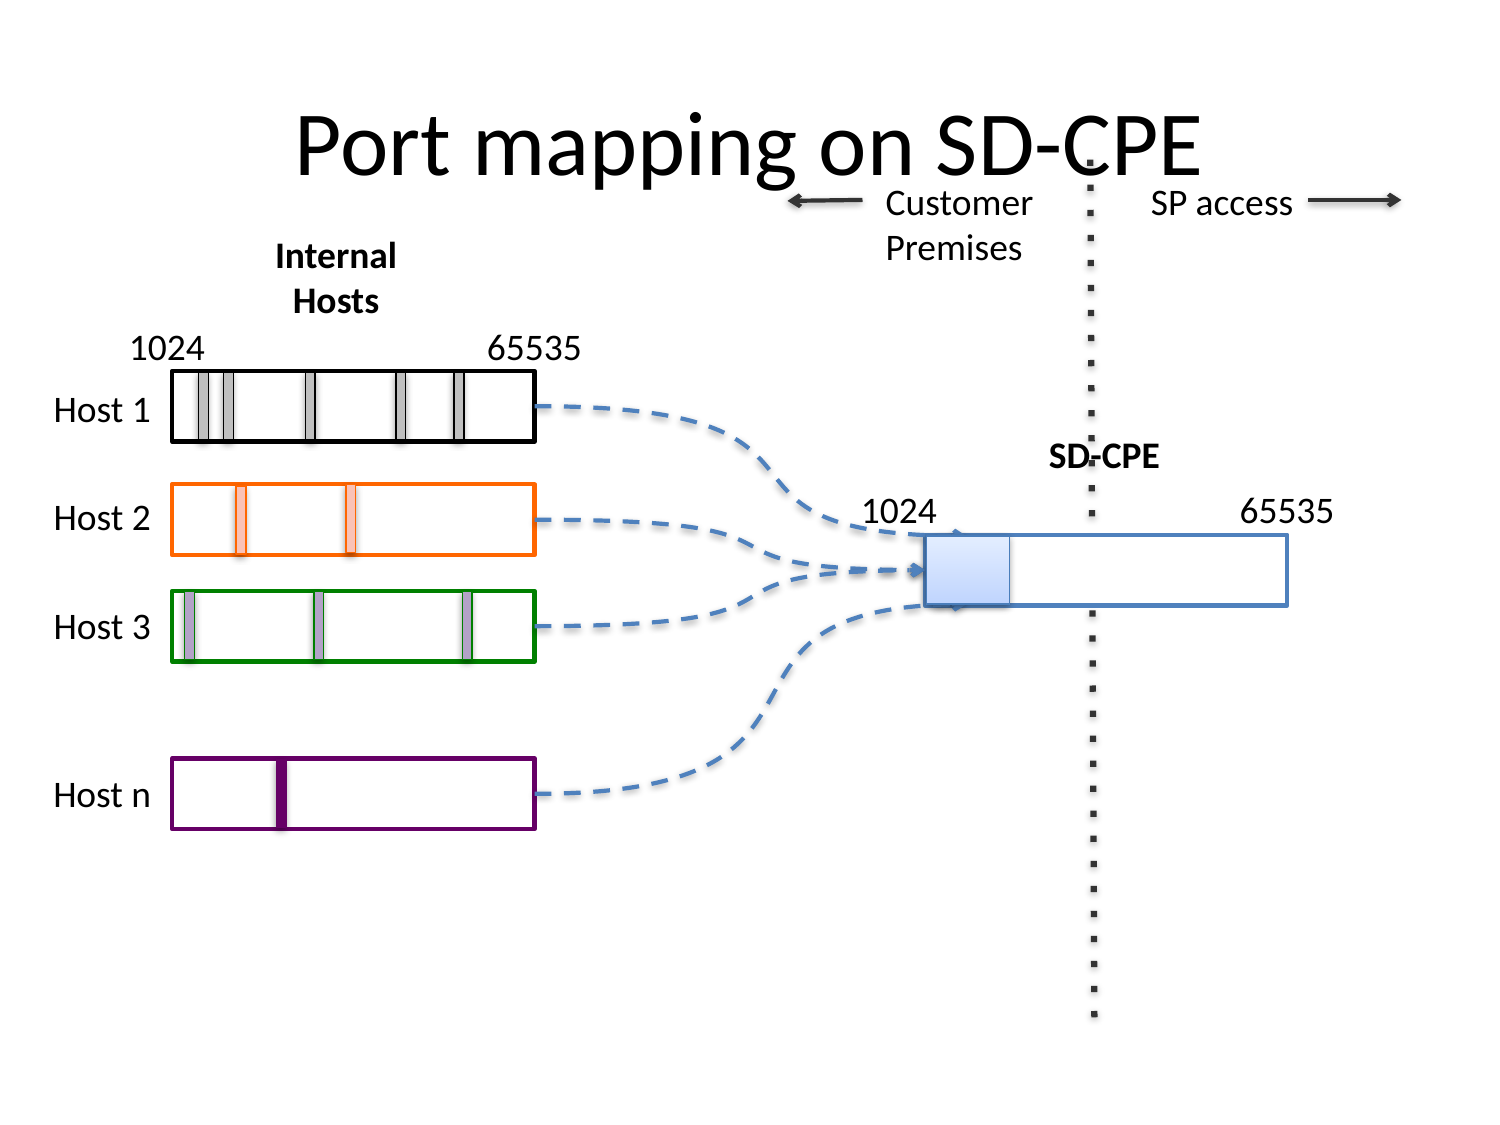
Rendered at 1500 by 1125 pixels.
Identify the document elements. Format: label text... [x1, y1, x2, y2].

title Port mapping on SD-CPE [75, 45, 1425, 233]
text_box [235, 485, 247, 555]
text_box [322, 589, 462, 664]
text_box Host 3 [38, 594, 166, 655]
text_box [930, 535, 1010, 587]
text_box [313, 591, 324, 660]
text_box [534, 603, 967, 795]
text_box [534, 519, 926, 569]
text_box 1024 [114, 315, 220, 375]
text_box SD-CPE [1034, 423, 1176, 484]
text_box [170, 375, 194, 444]
text_box [395, 371, 406, 441]
text_box Host 2 [38, 485, 166, 546]
text_box Host n [38, 762, 167, 823]
text_box [220, 369, 537, 444]
text_box [223, 371, 234, 441]
text_box [212, 375, 219, 444]
text_box [184, 591, 195, 660]
text_box [1009, 533, 1289, 587]
text_box 65535 [1224, 479, 1350, 539]
text_box [305, 371, 316, 441]
text_box [198, 371, 209, 441]
text_box [194, 589, 313, 664]
text_box [276, 759, 287, 828]
text_box [462, 591, 473, 660]
text_box [345, 484, 356, 553]
text_box [170, 589, 185, 664]
text_box [1013, 602, 1289, 608]
text_box 65535 [472, 315, 597, 375]
text_box [471, 589, 529, 664]
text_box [534, 569, 926, 603]
text_box Host 1 [38, 377, 166, 438]
text_box Customer Premises [870, 233, 1049, 275]
text_box [170, 482, 346, 557]
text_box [534, 405, 967, 537]
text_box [930, 588, 1500, 594]
text_box [170, 756, 537, 831]
text_box Internal Hosts [260, 223, 413, 329]
text_box [453, 371, 465, 441]
text_box [355, 482, 529, 557]
